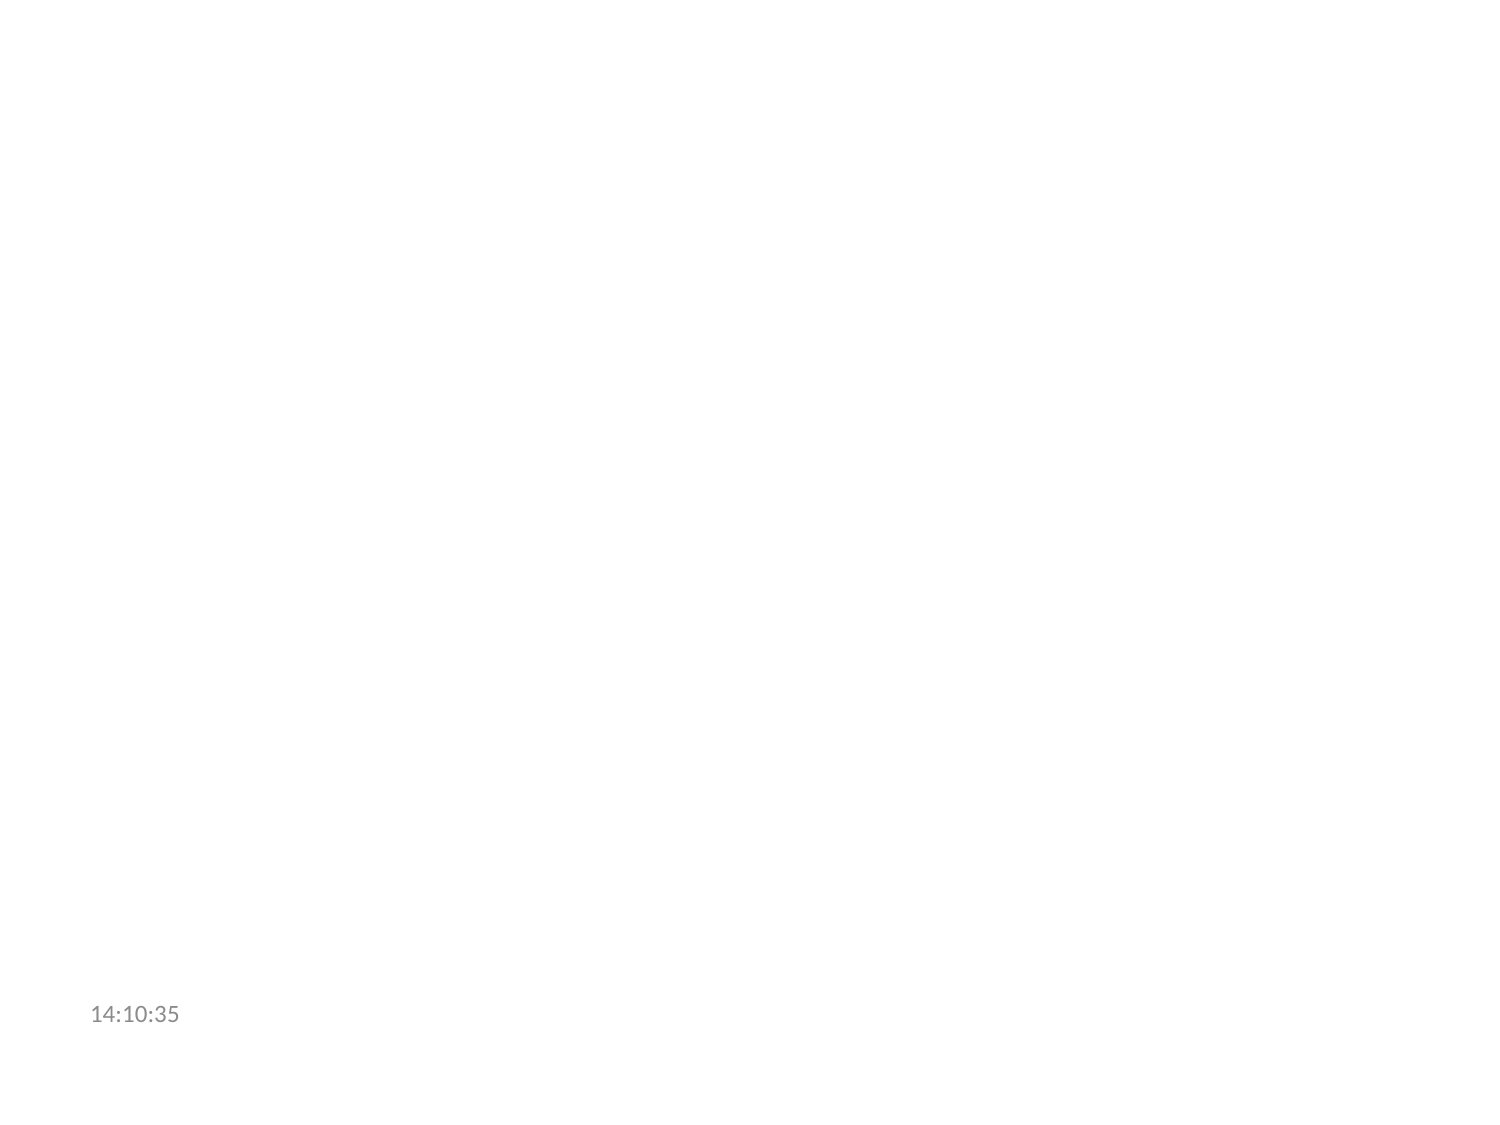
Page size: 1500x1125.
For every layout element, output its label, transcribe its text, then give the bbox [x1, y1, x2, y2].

text_box 15:35:09 [75, 982, 425, 1043]
